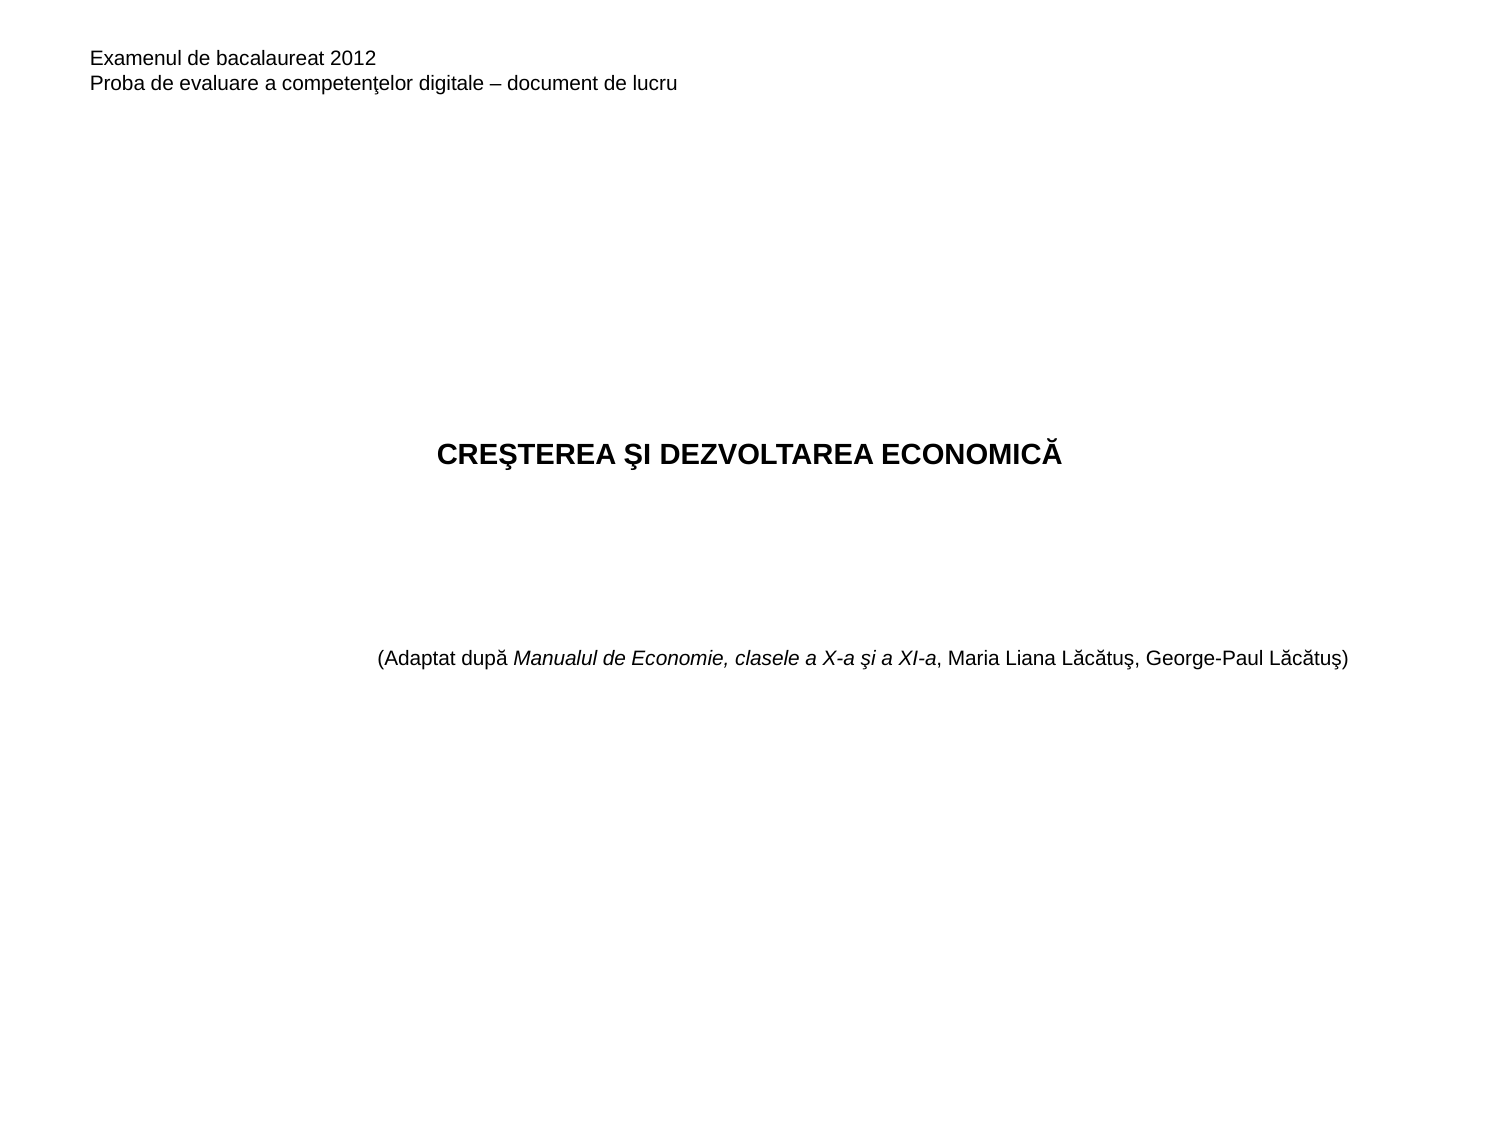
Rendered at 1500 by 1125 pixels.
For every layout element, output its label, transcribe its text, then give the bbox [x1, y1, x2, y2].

subtitle (Adaptat după Manualul de Economie, clasele a X-a şi a XI-a, Maria Liana Lăcătuş, George-Paul Lăcătuş) [362, 637, 1413, 926]
text_box Examenul de bacalaureat 2012 Proba de evaluare a competenţelor digitale – document de lucru [75, 37, 1388, 103]
title CREŞTEREA ŞI DEZVOLTAREA ECONOMICĂ [112, 349, 1388, 591]
